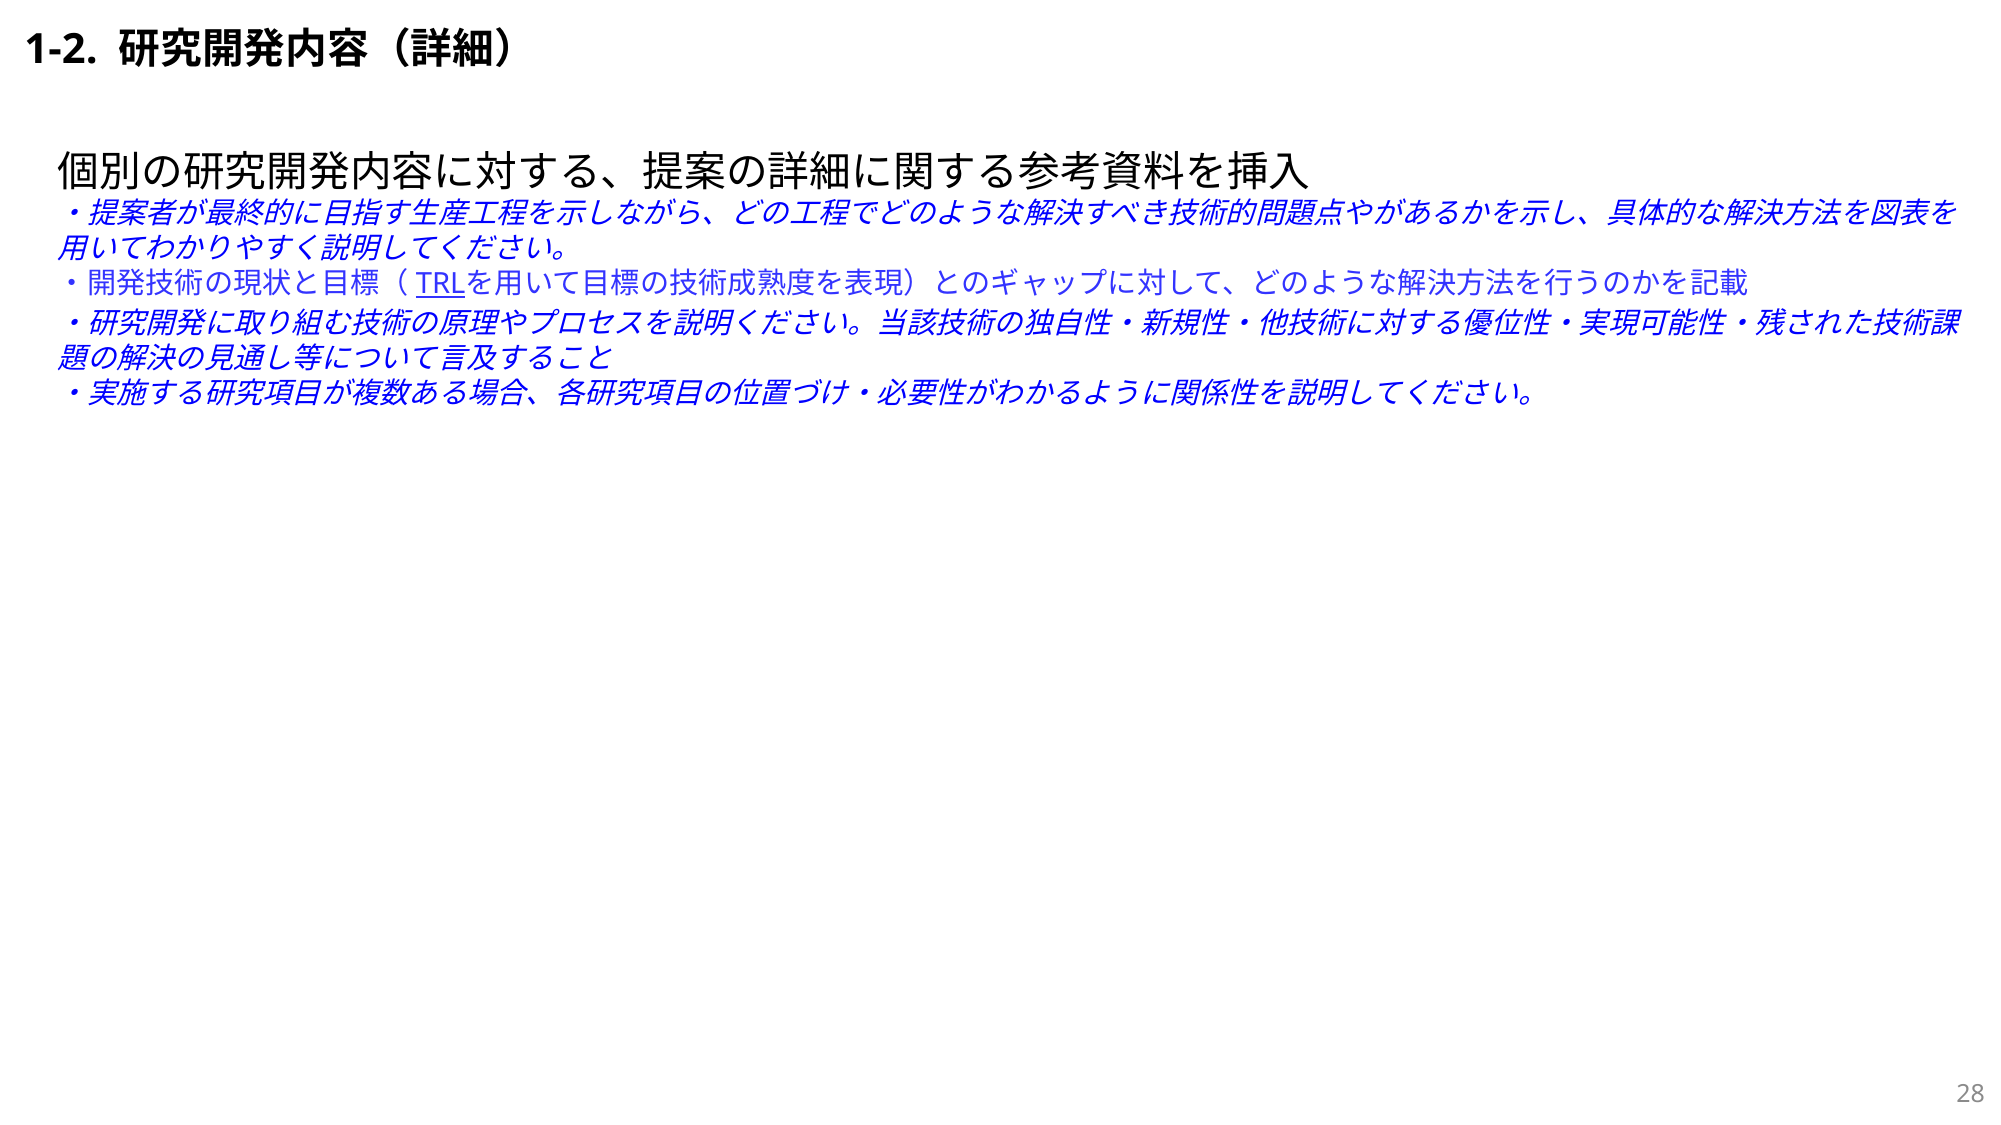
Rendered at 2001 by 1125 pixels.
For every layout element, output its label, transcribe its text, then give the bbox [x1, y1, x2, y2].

text_box 1-2. 研究開発内容（詳細） [24, 28, 1818, 74]
slide_number 27 [1533, 1064, 2000, 1124]
text_box 個別の研究開発内容に対する、提案の詳細に関する参考資料を挿入 ・提案者が最終的に目指す生産工程を示しながら、どの工程でどのような解決すべき技術的問題点やがあるかを示し、具体的な解決方法を図表を用いてわかりやすく説明してください。 ・開発技術の現状と目標（TRLを用いて目標の技術成熟度を表現）とのギャップに対して、どのような解決方法を行うのかを記載 ・研究開発に取り組む技術の原理やプロセスを説明ください。当該技術の独自性・新規性・他技術に対する優位性・実現可能性・残された技術課題の解決の見通し等について言及すること ・実施する研究項目が複数ある場合、各研究項目の位置づけ・必要性がわかるように関係性を説明してください。 [43, 137, 1993, 417]
